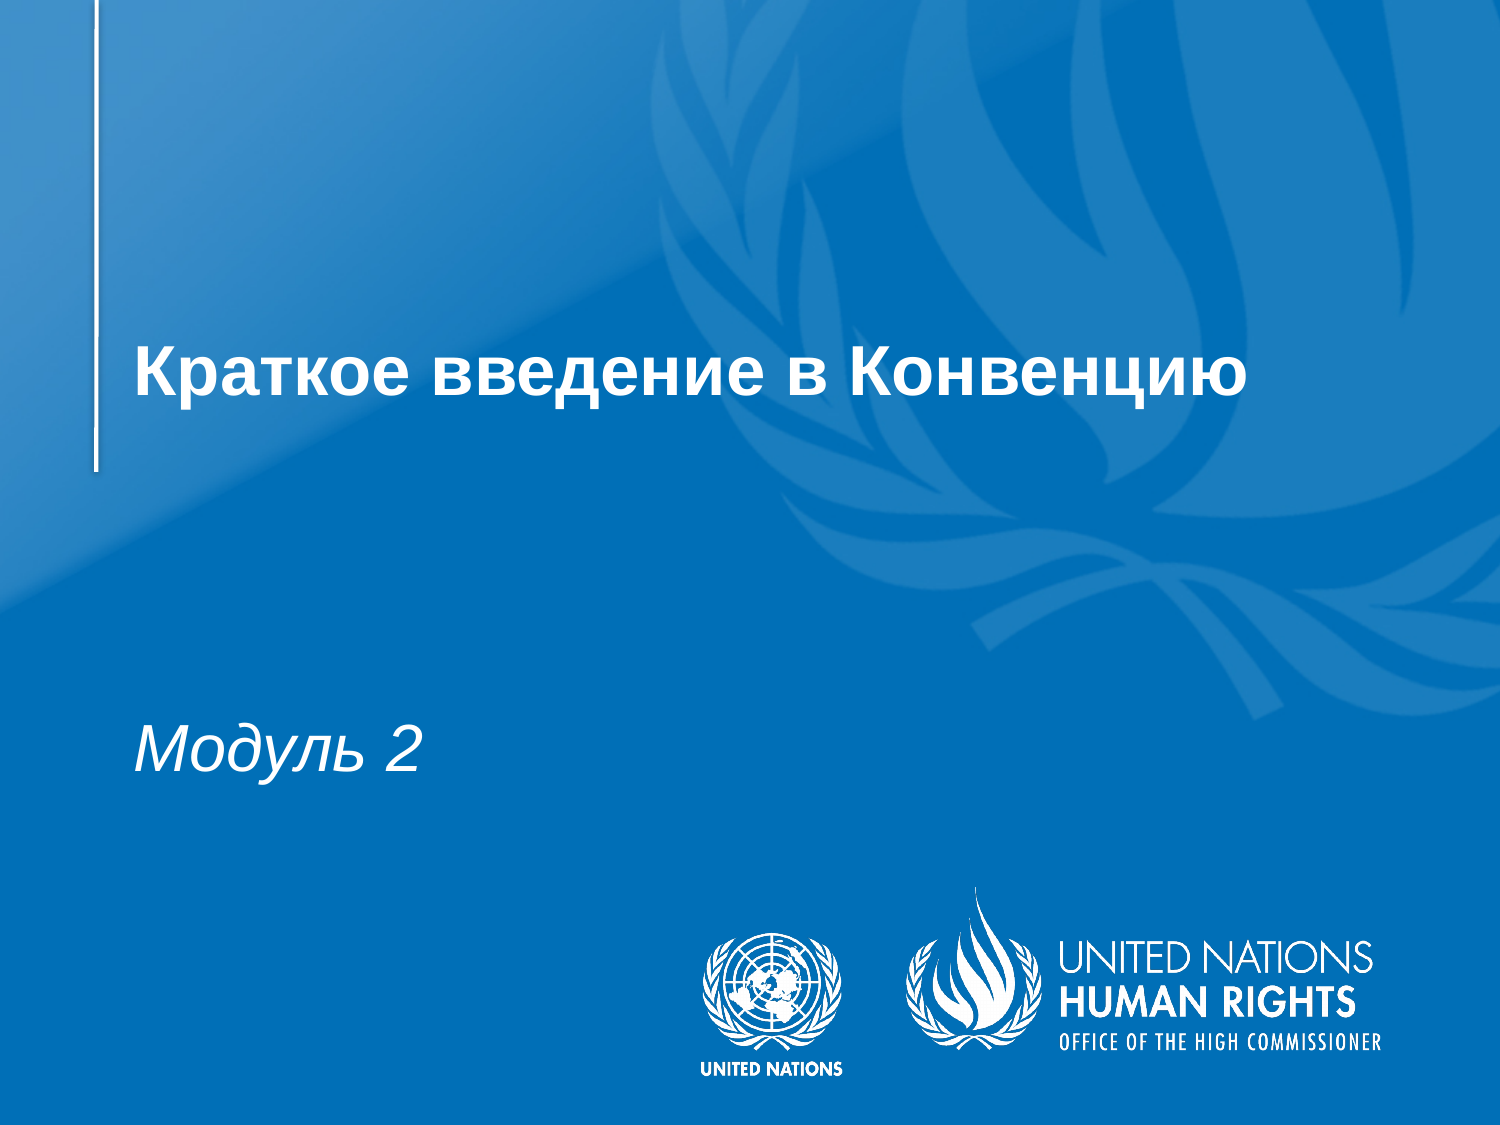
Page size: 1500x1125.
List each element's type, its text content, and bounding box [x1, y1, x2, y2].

title Краткое введение в Конвенцию [118, 316, 1325, 506]
picture [0, 0, 1500, 1125]
subtitle Модуль 2 [118, 696, 1200, 858]
